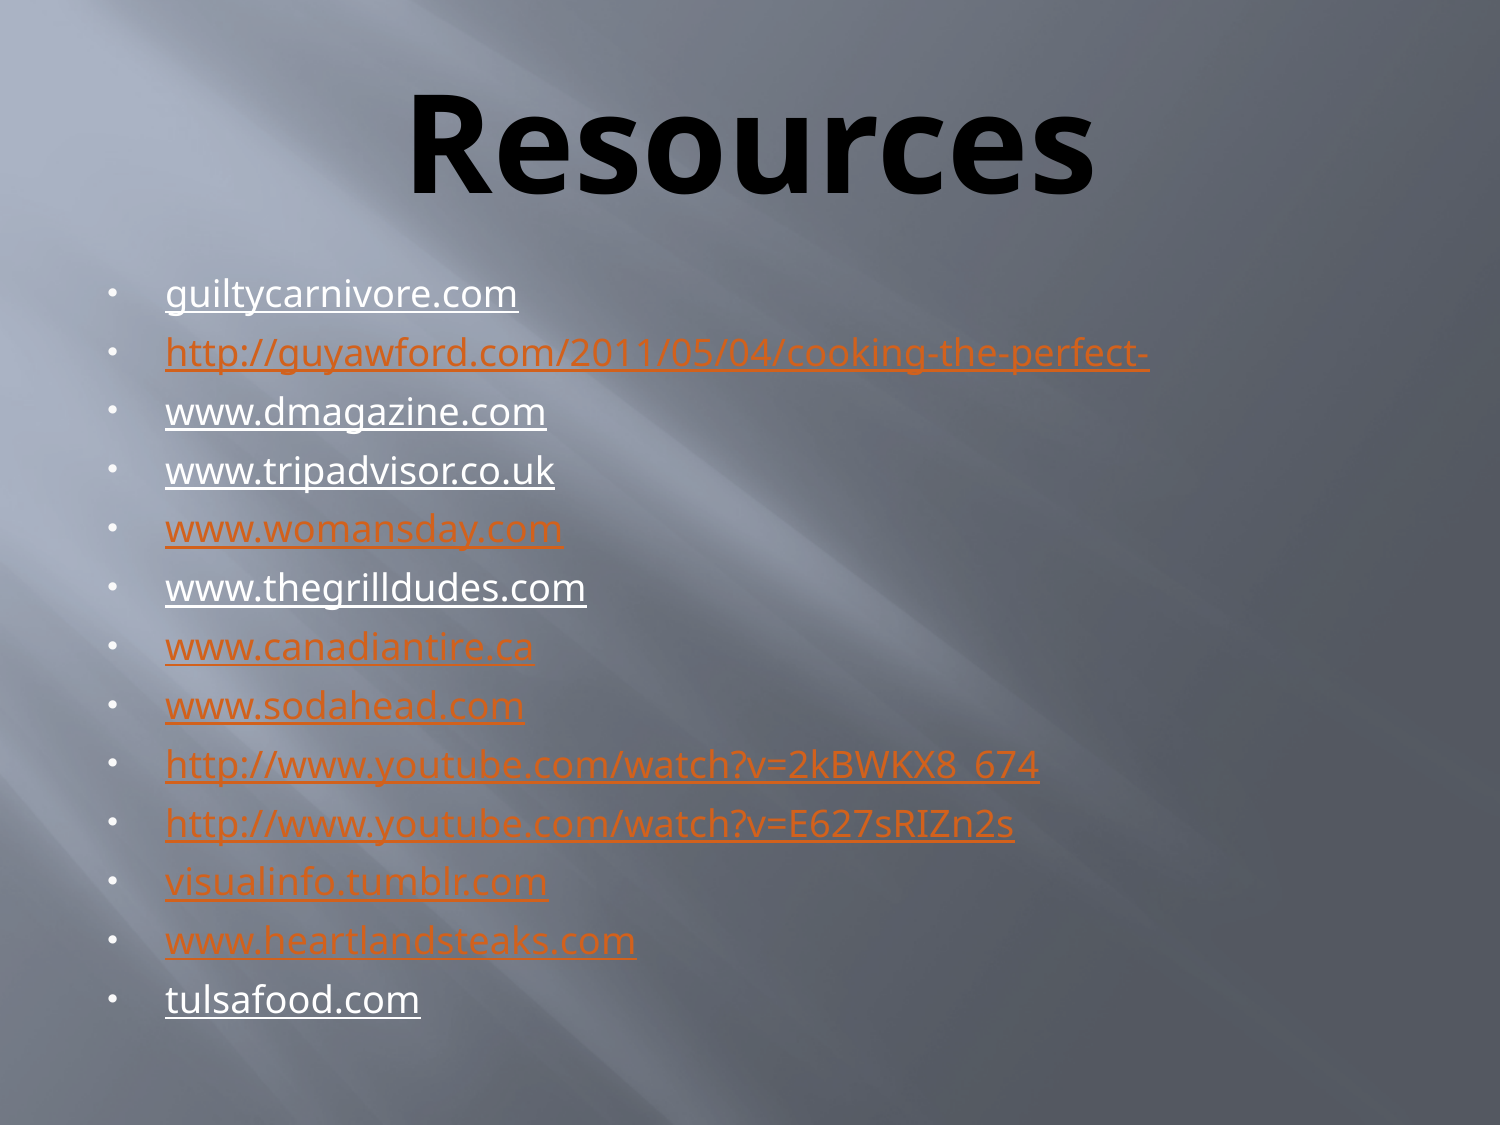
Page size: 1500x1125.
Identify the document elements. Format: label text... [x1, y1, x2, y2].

title Resources [75, 45, 1425, 233]
list guiltycarnivore.com http://guyawford.com/2011/05/04/cooking-the-perfect- www.dmagazine.com www.tripadvisor.co.uk www.womansday.com www.thegrilldudes.com www.canadiantire.ca www.sodahead.com http://www.youtube.com/watch?v=2kBWKX8_674 http://www.youtube.com/watch?v=E627sRIZn2s visualinfo.tumblr.com www.heartlandsteaks.com tulsafood.com [75, 262, 1425, 1035]
